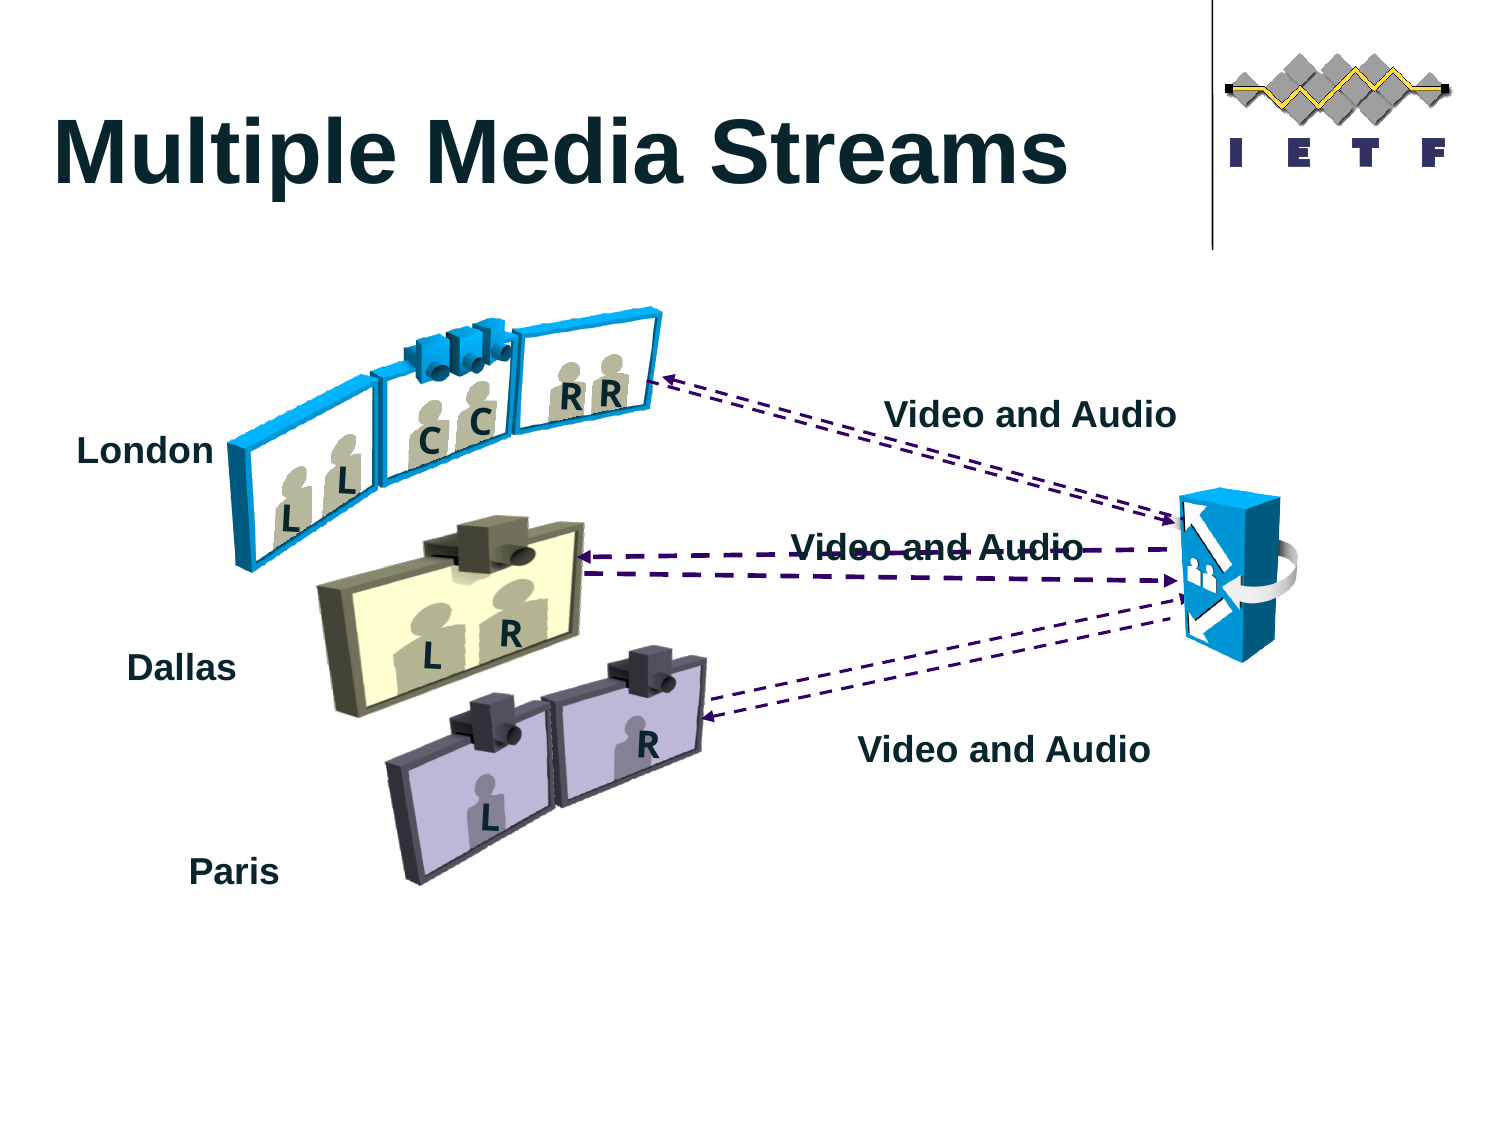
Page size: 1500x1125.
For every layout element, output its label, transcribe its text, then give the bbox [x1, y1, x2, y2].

text_box Dallas [113, 636, 251, 695]
picture [1189, 599, 1231, 640]
picture [1188, 559, 1200, 585]
text_box Video and Audio [870, 383, 1192, 442]
text_box Video and Audio [776, 515, 1099, 575]
text_box Paris [175, 840, 294, 899]
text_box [224, 299, 663, 576]
picture [1162, 487, 1239, 663]
picture [1224, 487, 1298, 663]
text_box [666, 374, 680, 387]
text_box Video and Audio [843, 717, 1166, 777]
text_box London [63, 419, 219, 524]
title Multiple Media Streams [37, 70, 1447, 209]
picture [1204, 566, 1216, 592]
picture [317, 576, 714, 881]
picture [1212, 37, 1463, 181]
